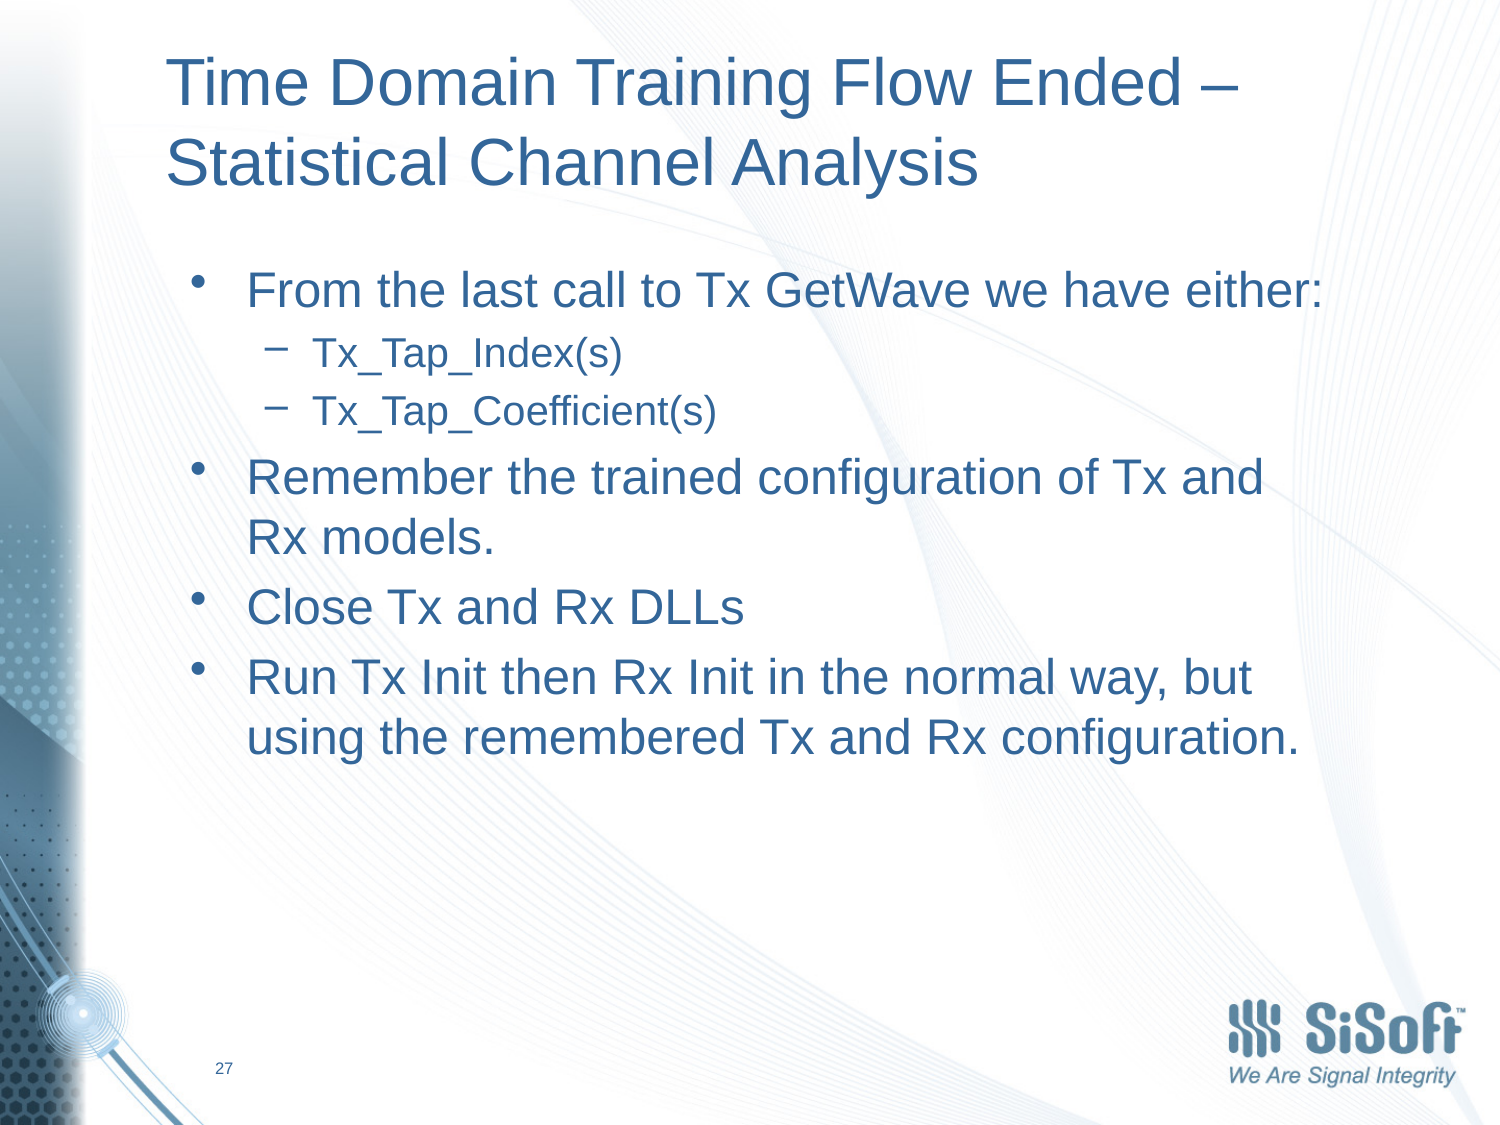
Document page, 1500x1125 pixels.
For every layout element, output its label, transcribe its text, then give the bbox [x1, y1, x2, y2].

title Time Domain Training Flow Ended –Statistical Channel Analysis [150, 24, 1300, 213]
list From the last call to Tx GetWave we have either: Tx_Tap_Index(s) Tx_Tap_Coefficient(s) Remember the trained configuration of Tx and Rx models. Close Tx and Rx DLLs Run Tx Init then Rx Init in the normal way, but using the remembered Tx and Rx configuration. [174, 249, 1350, 1038]
picture [0, 0, 1500, 1125]
footer 27 [200, 1050, 975, 1104]
